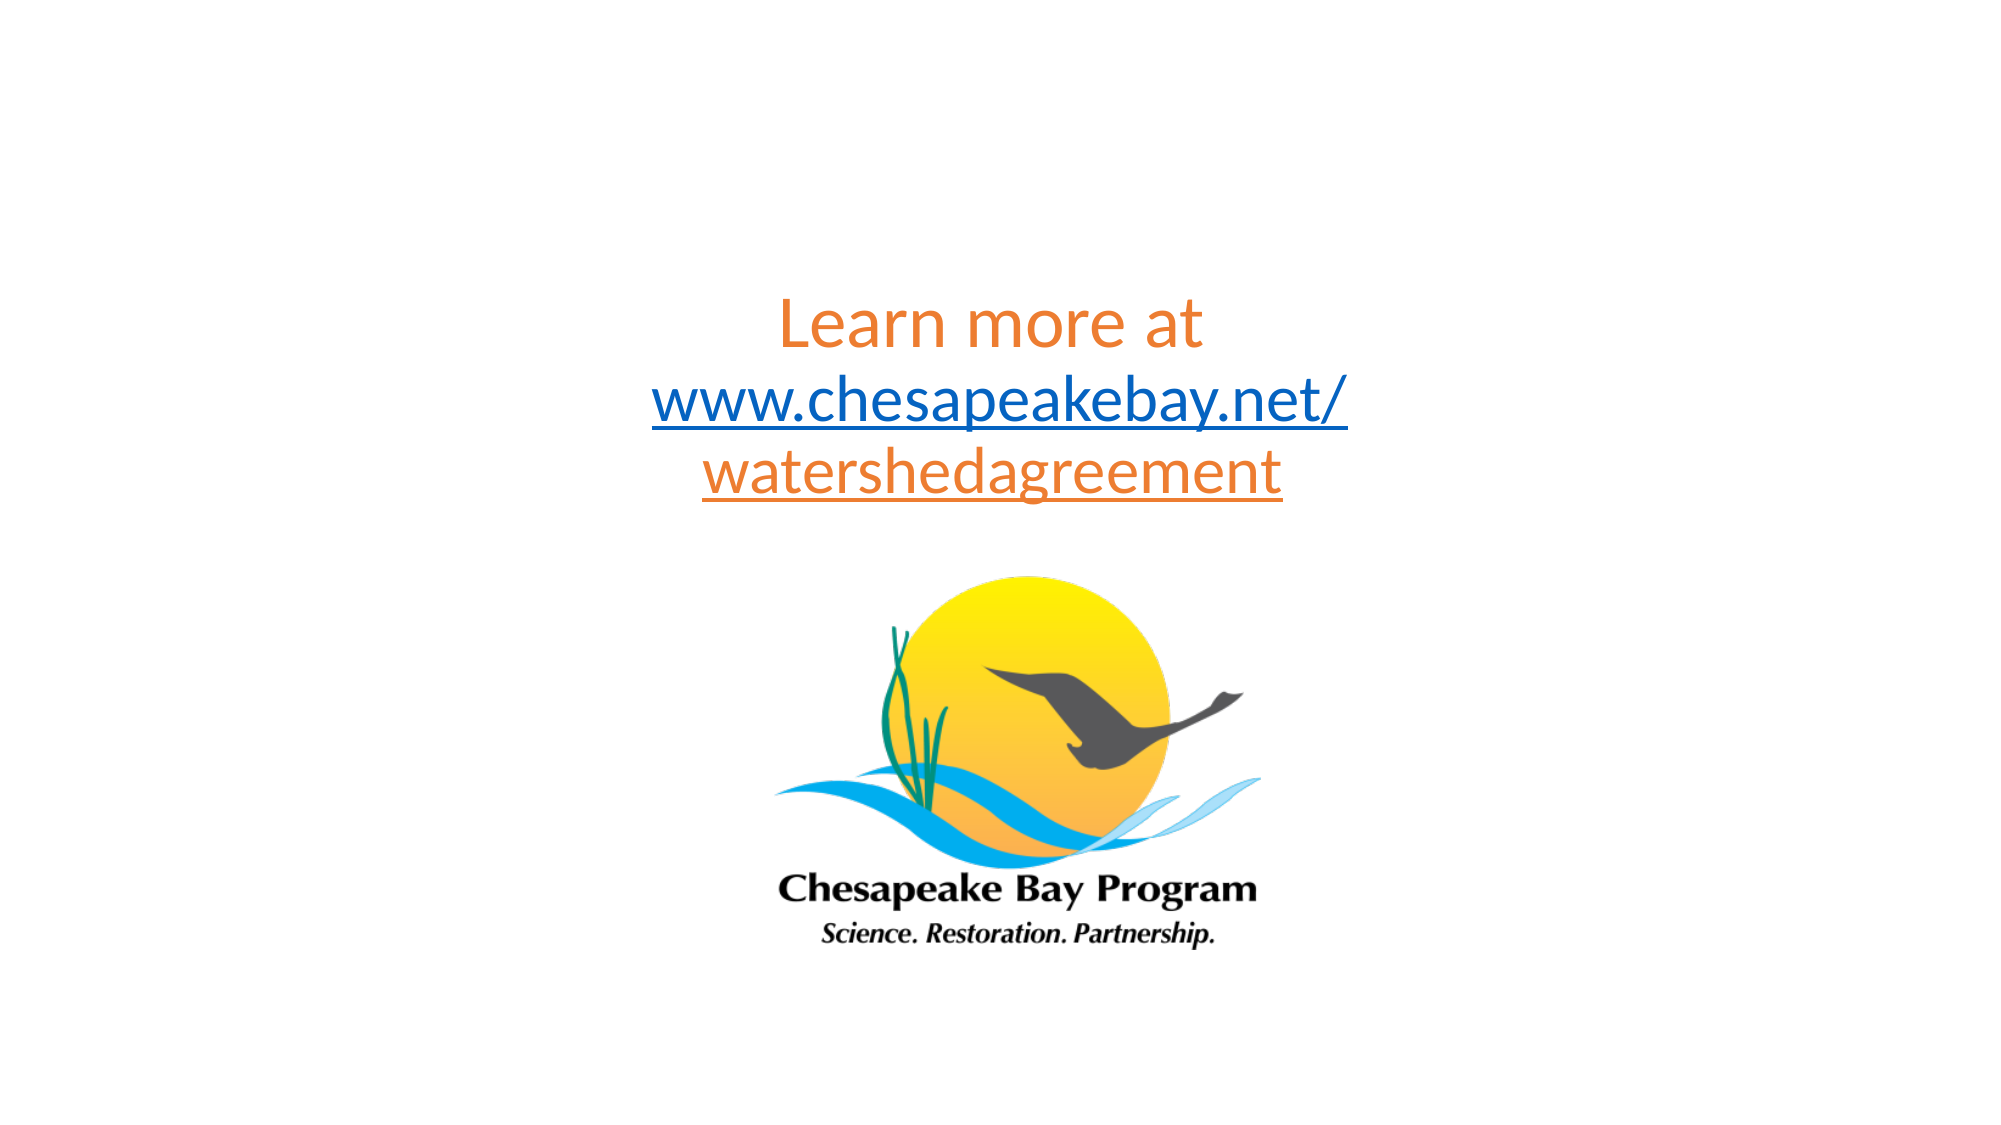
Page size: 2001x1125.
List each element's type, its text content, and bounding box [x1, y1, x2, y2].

picture [774, 574, 1261, 950]
list Learn more at www.chesapeakebay.net/ watershedagreement [324, 97, 1675, 766]
